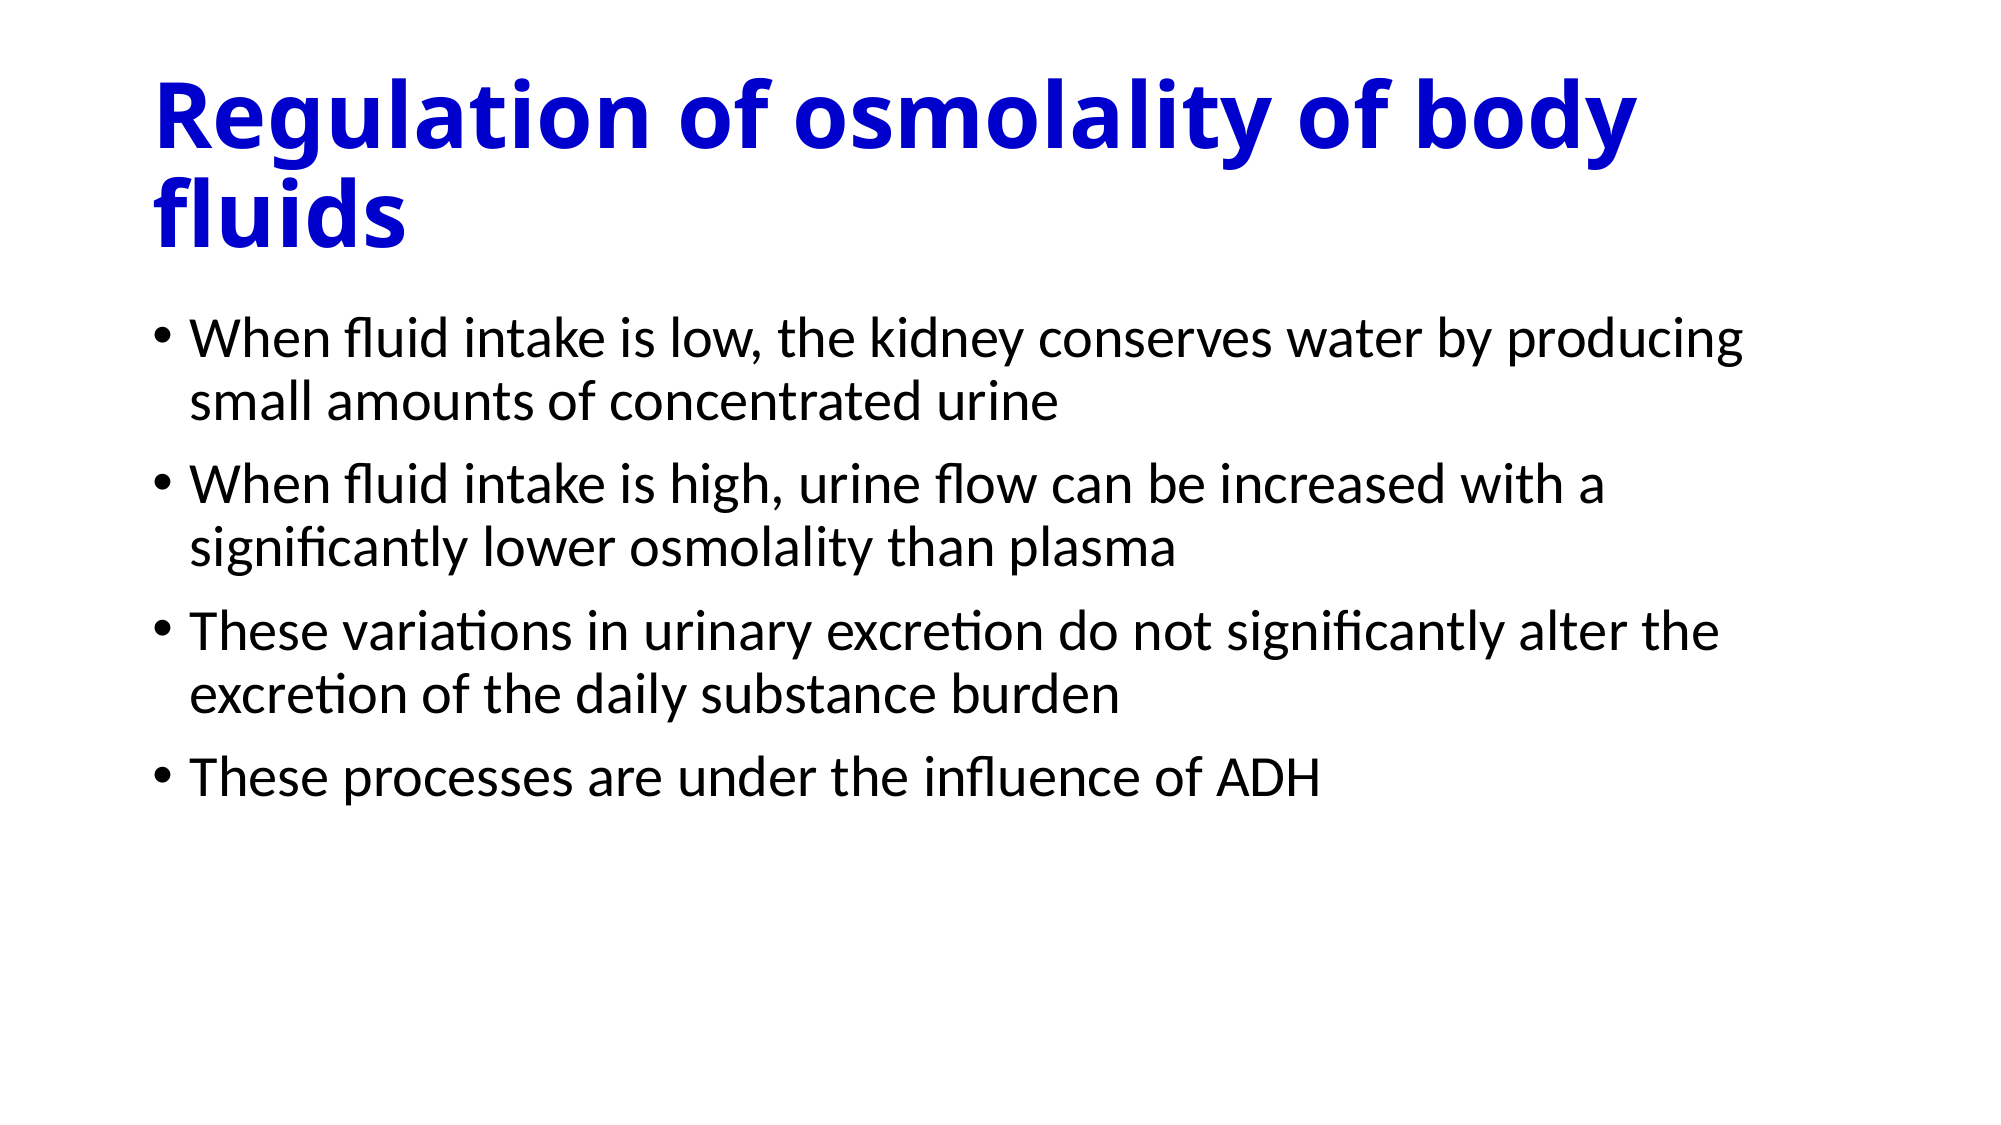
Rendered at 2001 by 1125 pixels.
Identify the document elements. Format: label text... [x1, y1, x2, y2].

list When fluid intake is low, the kidney conserves water by producing small amounts of concentrated urine When fluid intake is high, urine flow can be increased with a significantly lower osmolality than plasma These variations in urinary excretion do not significantly alter the excretion of the daily substance burden These processes are under the influence of ADH [137, 299, 1863, 1014]
title Regulation of osmolality of body fluids [137, 59, 1863, 278]
